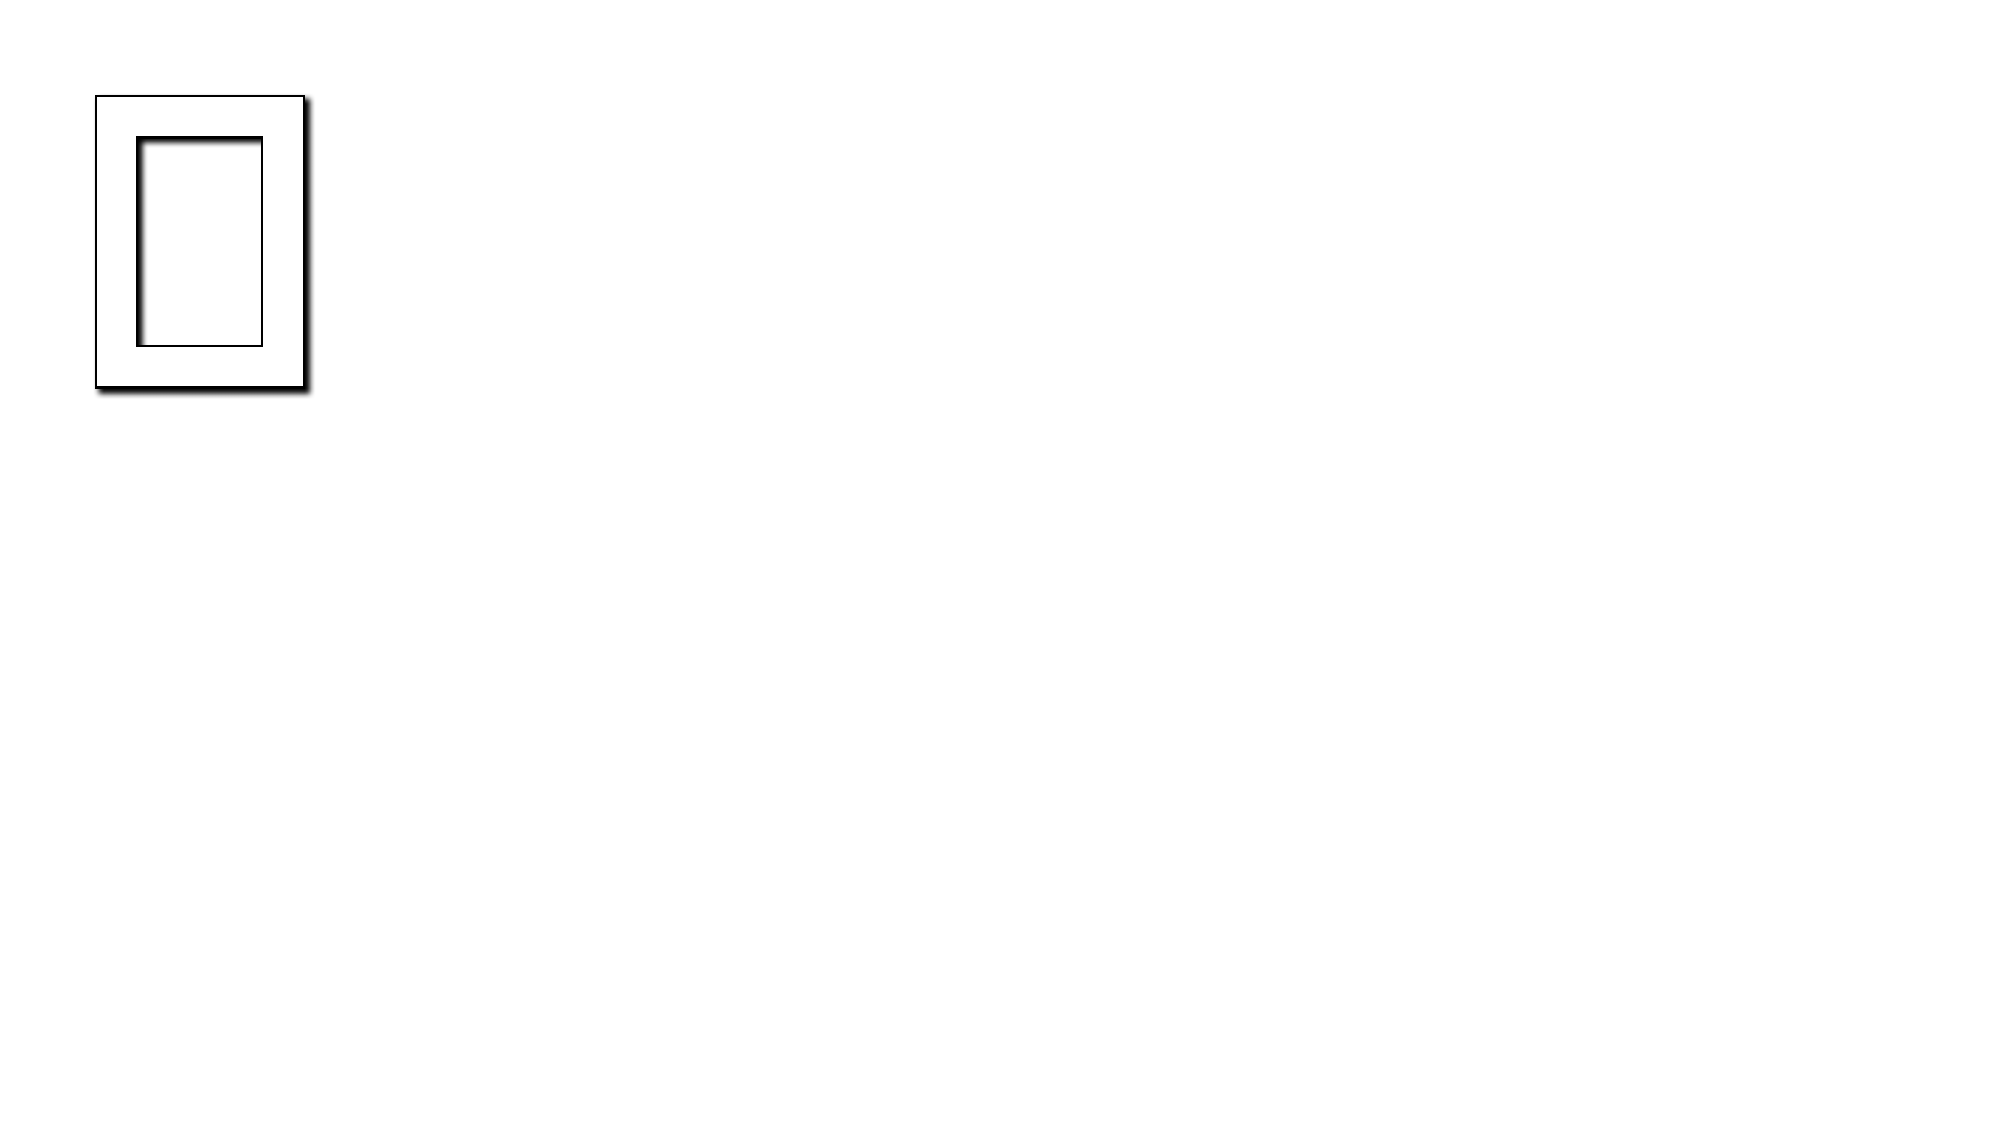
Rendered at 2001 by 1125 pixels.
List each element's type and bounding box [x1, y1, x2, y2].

text_box [74, 74, 325, 409]
text_box [95, 95, 305, 388]
